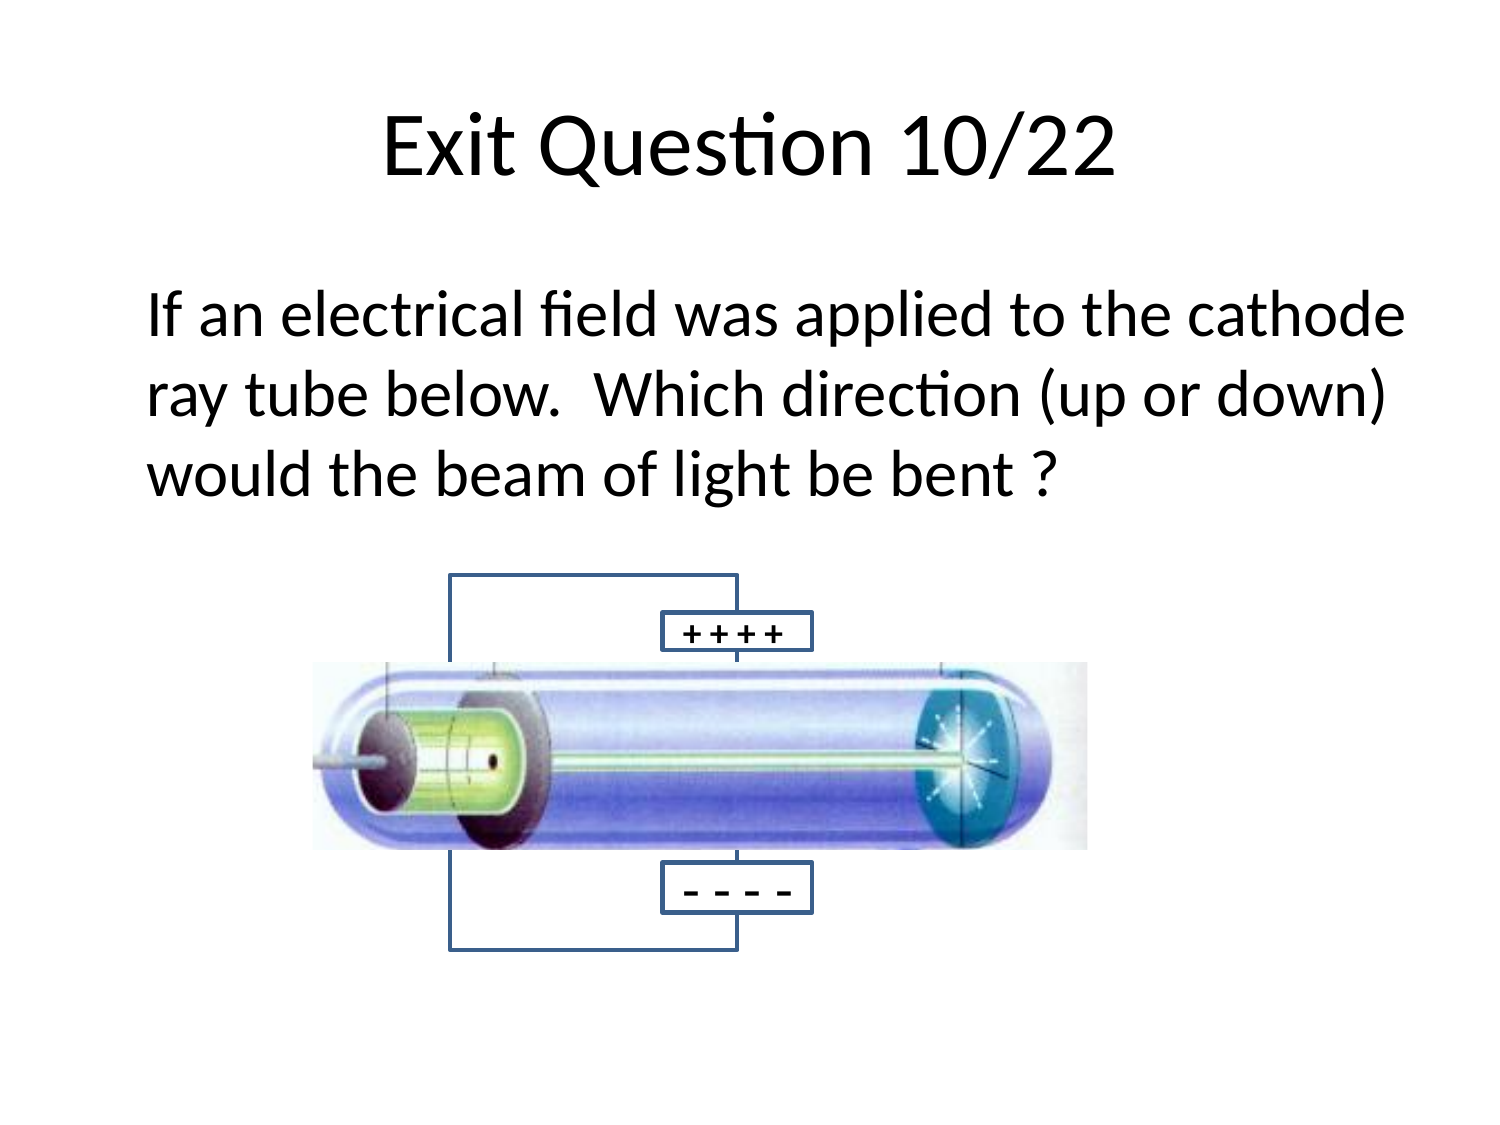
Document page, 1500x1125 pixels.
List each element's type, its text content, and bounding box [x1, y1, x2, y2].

list If an electrical field was applied to the cathode ray tube below. Which direction (up or down) would the beam of light be bent ? [75, 262, 1425, 550]
picture [312, 662, 1088, 851]
text_box [448, 860, 739, 952]
title Exit Question 10/22 [75, 45, 1425, 233]
text_box + + + + [660, 610, 814, 652]
text_box [448, 573, 739, 660]
text_box - - - - [660, 860, 814, 915]
